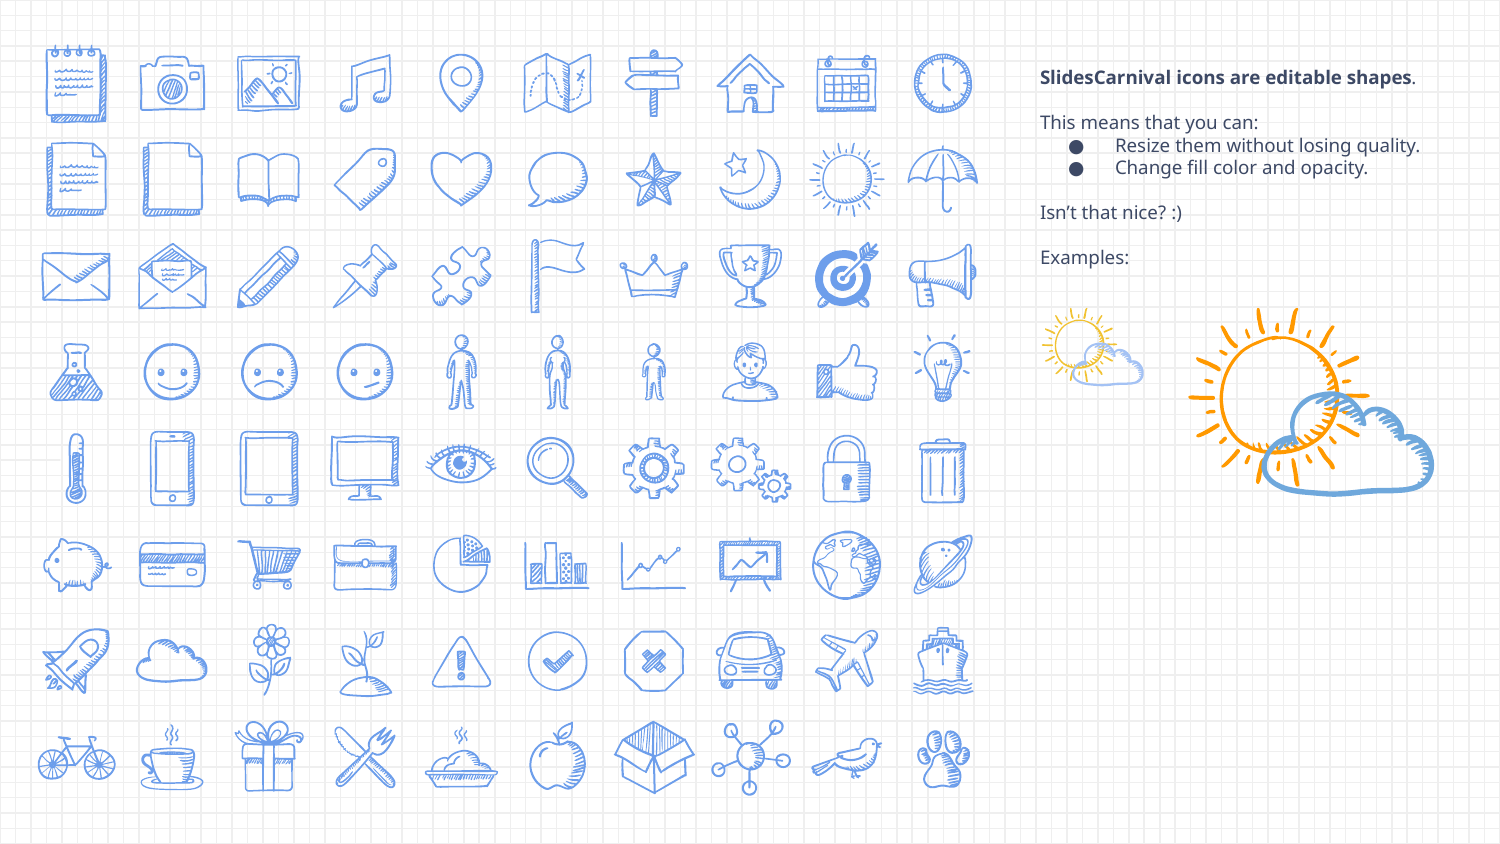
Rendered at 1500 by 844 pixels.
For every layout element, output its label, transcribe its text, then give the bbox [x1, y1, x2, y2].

text_box [425, 443, 497, 484]
text_box [529, 721, 586, 790]
text_box [625, 152, 682, 207]
text_box [822, 434, 871, 503]
text_box [526, 436, 588, 499]
text_box [1188, 395, 1215, 400]
text_box [527, 631, 588, 691]
text_box [135, 638, 208, 683]
text_box [431, 246, 492, 307]
text_box [528, 151, 588, 208]
text_box [722, 342, 779, 402]
text_box [913, 626, 974, 695]
text_box [623, 630, 684, 692]
text_box [1244, 454, 1251, 465]
text_box [1256, 457, 1263, 484]
text_box [1204, 378, 1214, 384]
text_box [241, 343, 298, 401]
text_box SlidesCarnival icons are editable shapes. This means that you can: Resize them without losing quality. Change fill color and opacity. Isn’t that nice? :) Examples: [1024, 51, 1451, 302]
text_box [908, 243, 977, 308]
text_box [812, 142, 885, 216]
text_box [711, 719, 791, 796]
text_box [1317, 446, 1335, 470]
text_box [446, 334, 477, 410]
text_box [433, 534, 491, 593]
text_box [1291, 458, 1300, 487]
text_box [239, 430, 299, 507]
text_box [333, 538, 398, 591]
text_box [1345, 393, 1370, 399]
text_box [43, 538, 112, 593]
text_box [812, 530, 881, 600]
text_box [907, 145, 979, 213]
text_box [620, 542, 686, 590]
text_box [1306, 329, 1312, 339]
text_box [175, 728, 179, 742]
text_box [333, 147, 396, 211]
text_box [1205, 409, 1216, 414]
text_box [619, 253, 689, 299]
text_box [424, 749, 499, 788]
text_box [1342, 379, 1352, 384]
text_box [622, 437, 685, 500]
text_box [37, 735, 116, 780]
text_box [1305, 454, 1313, 464]
text_box [237, 540, 301, 590]
text_box [41, 252, 111, 302]
text_box [816, 343, 878, 401]
text_box [718, 244, 783, 309]
text_box [1275, 322, 1280, 333]
text_box [46, 141, 107, 217]
text_box [923, 341, 963, 403]
text_box [919, 438, 967, 504]
text_box [1276, 460, 1281, 472]
text_box [169, 724, 174, 746]
text_box [815, 629, 879, 693]
text_box [332, 244, 398, 309]
text_box [1072, 342, 1144, 387]
text_box [237, 245, 299, 309]
text_box [852, 205, 856, 217]
text_box [530, 239, 586, 314]
text_box [164, 727, 169, 741]
text_box [336, 343, 394, 401]
text_box [914, 369, 922, 374]
text_box [710, 437, 792, 503]
text_box [613, 720, 695, 795]
text_box [524, 542, 590, 590]
text_box [139, 542, 206, 588]
text_box [719, 149, 781, 210]
text_box [1261, 391, 1435, 497]
text_box [334, 726, 396, 789]
text_box [1045, 307, 1113, 375]
text_box [913, 53, 973, 114]
text_box [149, 430, 195, 507]
text_box [65, 433, 87, 504]
text_box [913, 351, 921, 356]
text_box [811, 737, 883, 779]
text_box [439, 53, 484, 113]
text_box [926, 334, 932, 342]
text_box [544, 334, 571, 410]
text_box [454, 726, 468, 745]
text_box [431, 635, 492, 688]
text_box [1196, 423, 1220, 438]
text_box [917, 730, 970, 789]
text_box [49, 343, 103, 402]
text_box [1288, 308, 1299, 335]
text_box [1221, 449, 1241, 468]
text_box [139, 55, 206, 111]
text_box [1084, 370, 1088, 382]
text_box [140, 747, 204, 791]
text_box [142, 141, 204, 217]
text_box [1196, 357, 1221, 372]
text_box [1245, 328, 1251, 339]
text_box [1271, 406, 1339, 455]
text_box [641, 343, 666, 401]
text_box [339, 54, 392, 113]
text_box [718, 537, 782, 593]
text_box [249, 623, 292, 696]
text_box [816, 54, 877, 113]
text_box [815, 241, 879, 308]
text_box [1220, 325, 1238, 349]
text_box [716, 53, 785, 114]
text_box [42, 628, 110, 694]
text_box [339, 630, 393, 698]
text_box [234, 720, 304, 792]
text_box [624, 49, 684, 117]
text_box [1256, 308, 1265, 335]
text_box [1219, 335, 1340, 454]
text_box [237, 55, 301, 112]
text_box [143, 343, 201, 401]
text_box [237, 153, 300, 207]
text_box [430, 151, 493, 207]
text_box [1337, 355, 1360, 368]
text_box [1319, 325, 1335, 348]
text_box [1336, 423, 1360, 438]
text_box [138, 243, 207, 310]
text_box [913, 534, 973, 595]
text_box [330, 435, 400, 501]
text_box [523, 53, 592, 114]
text_box [45, 44, 107, 124]
text_box [715, 631, 786, 690]
